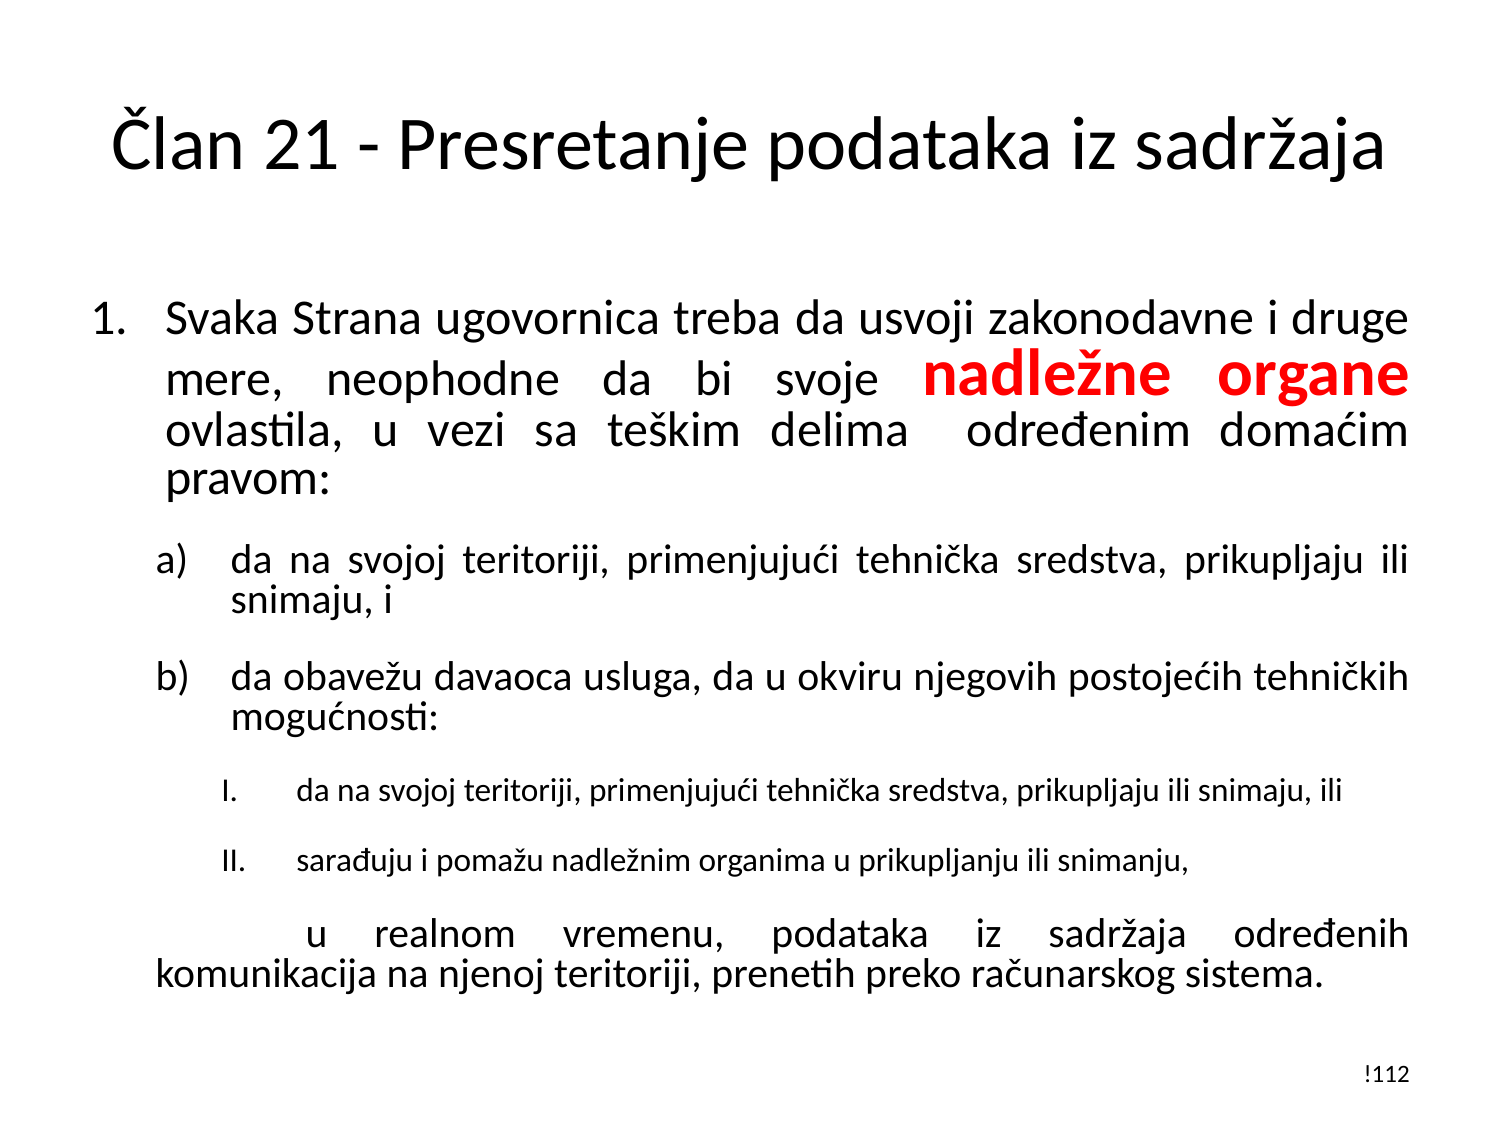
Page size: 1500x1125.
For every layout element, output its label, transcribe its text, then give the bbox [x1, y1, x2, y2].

text_box Svaka Strana ugovornica treba da usvoji zakonodavne i druge mere, neophodne da bi svoje nadležne organe ovlastila, u vezi sa teškim delima određenim domaćim pravom: da na svojoj teritoriji, primenjujući tehnička sredstva, prikupljaju ili snimaju, i da obavežu davaoca usluga, da u okviru njegovih postojećih tehničkih mogućnosti: da na svojoj teritoriji, primenjujući tehnička sredstva, prikupljaju ili snimaju, ili sarađuju i pomažu nadležnim organima u prikupljanju ili snimanju, u realnom vremenu, podataka iz sadržaja određenih komunikacija na njenoj teritoriji, prenetih preko računarskog sistema. [74, 288, 1425, 1069]
slide_number !112 [1074, 1069, 1425, 1103]
title Član 21 - Presretanje podataka iz sadržaja [74, 44, 1426, 233]
